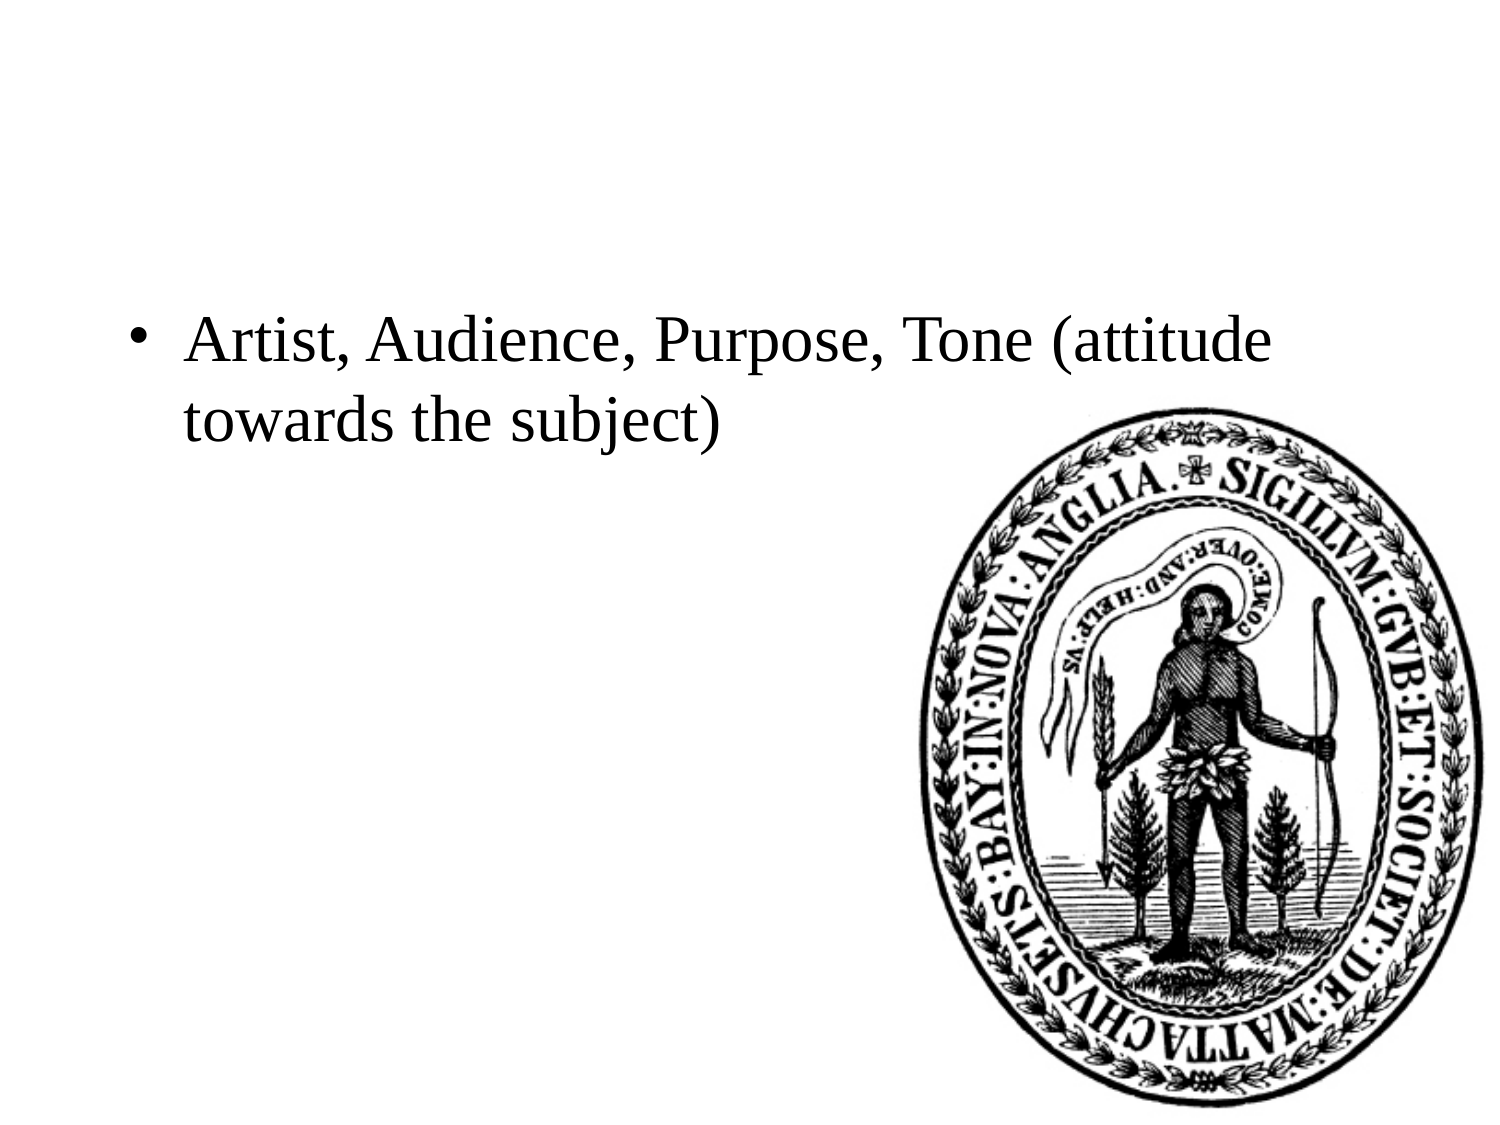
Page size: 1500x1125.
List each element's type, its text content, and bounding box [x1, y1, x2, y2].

picture [912, 382, 1500, 1124]
list Artist, Audience, Purpose, Tone (attitude towards the subject) [112, 287, 1388, 963]
